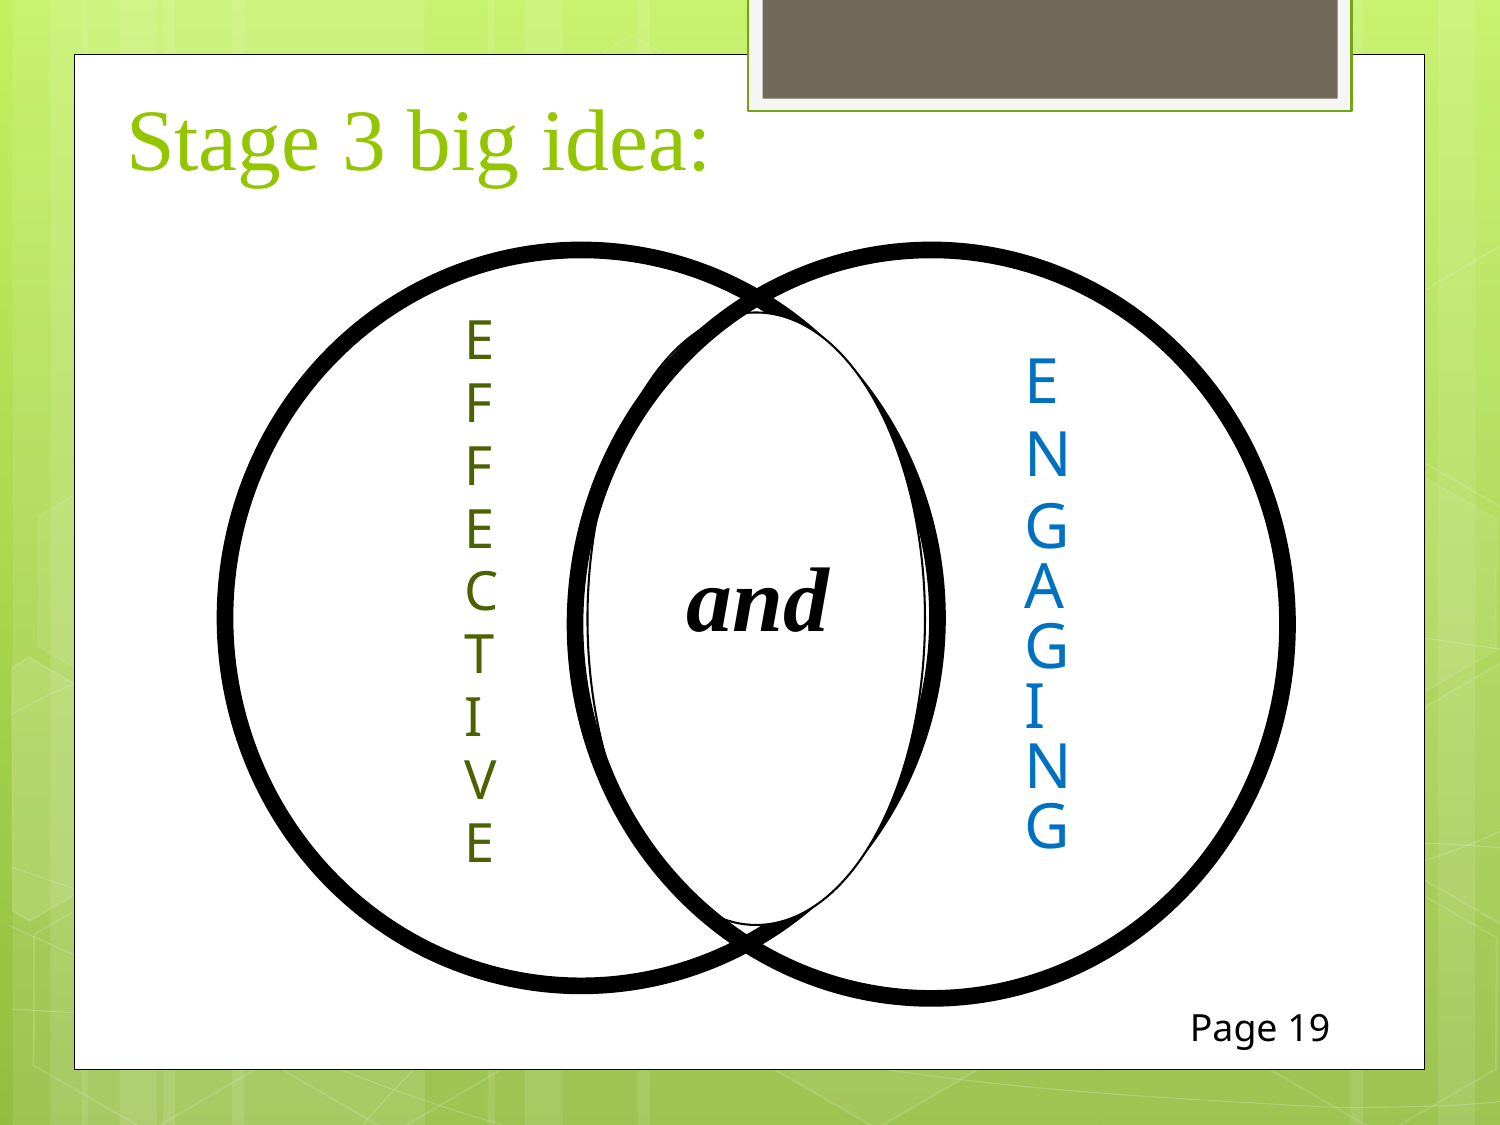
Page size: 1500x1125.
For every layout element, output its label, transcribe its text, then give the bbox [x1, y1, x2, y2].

text_box Stage 3 big idea: [0, 87, 938, 277]
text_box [574, 249, 1288, 1038]
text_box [224, 249, 574, 1001]
text_box Page 19 [1174, 996, 1413, 1057]
